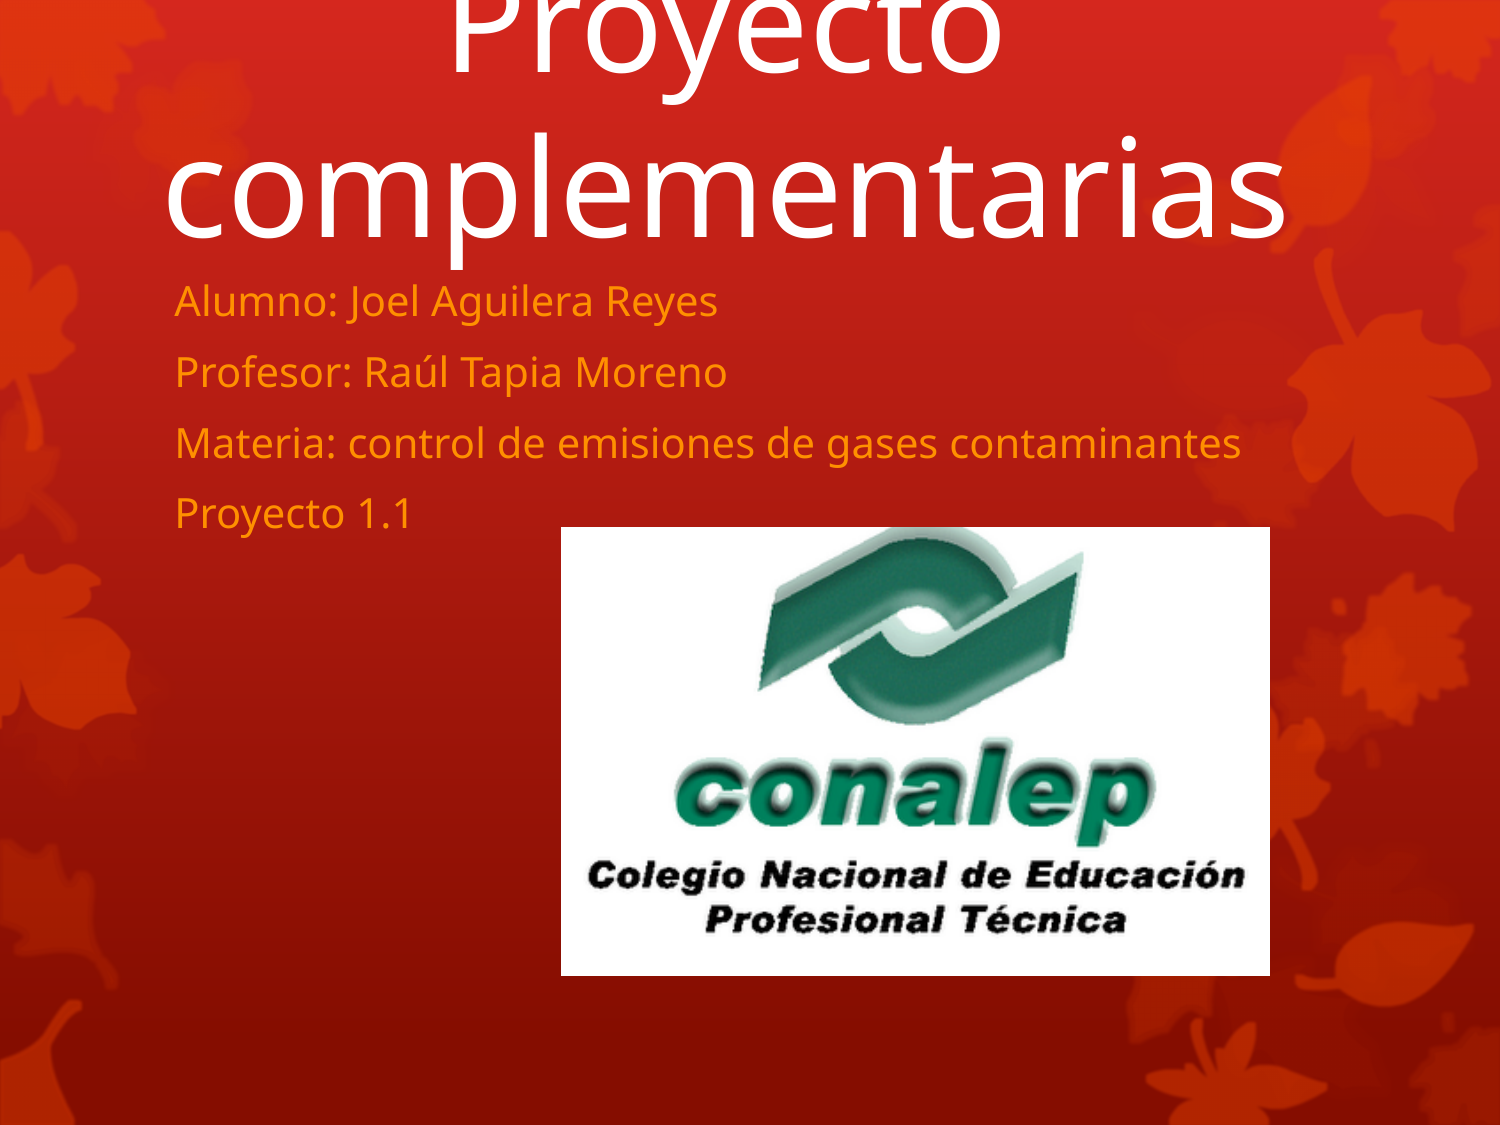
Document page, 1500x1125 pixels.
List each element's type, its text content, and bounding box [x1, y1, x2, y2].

subtitle Alumno: Joel Aguilera Reyes Profesor: Raúl Tapia Moreno Materia: control de emisiones de gases contaminantes Proyecto 1.1 [159, 267, 1471, 905]
picture [560, 526, 1271, 977]
title Proyecto complementarias [88, 30, 1364, 273]
